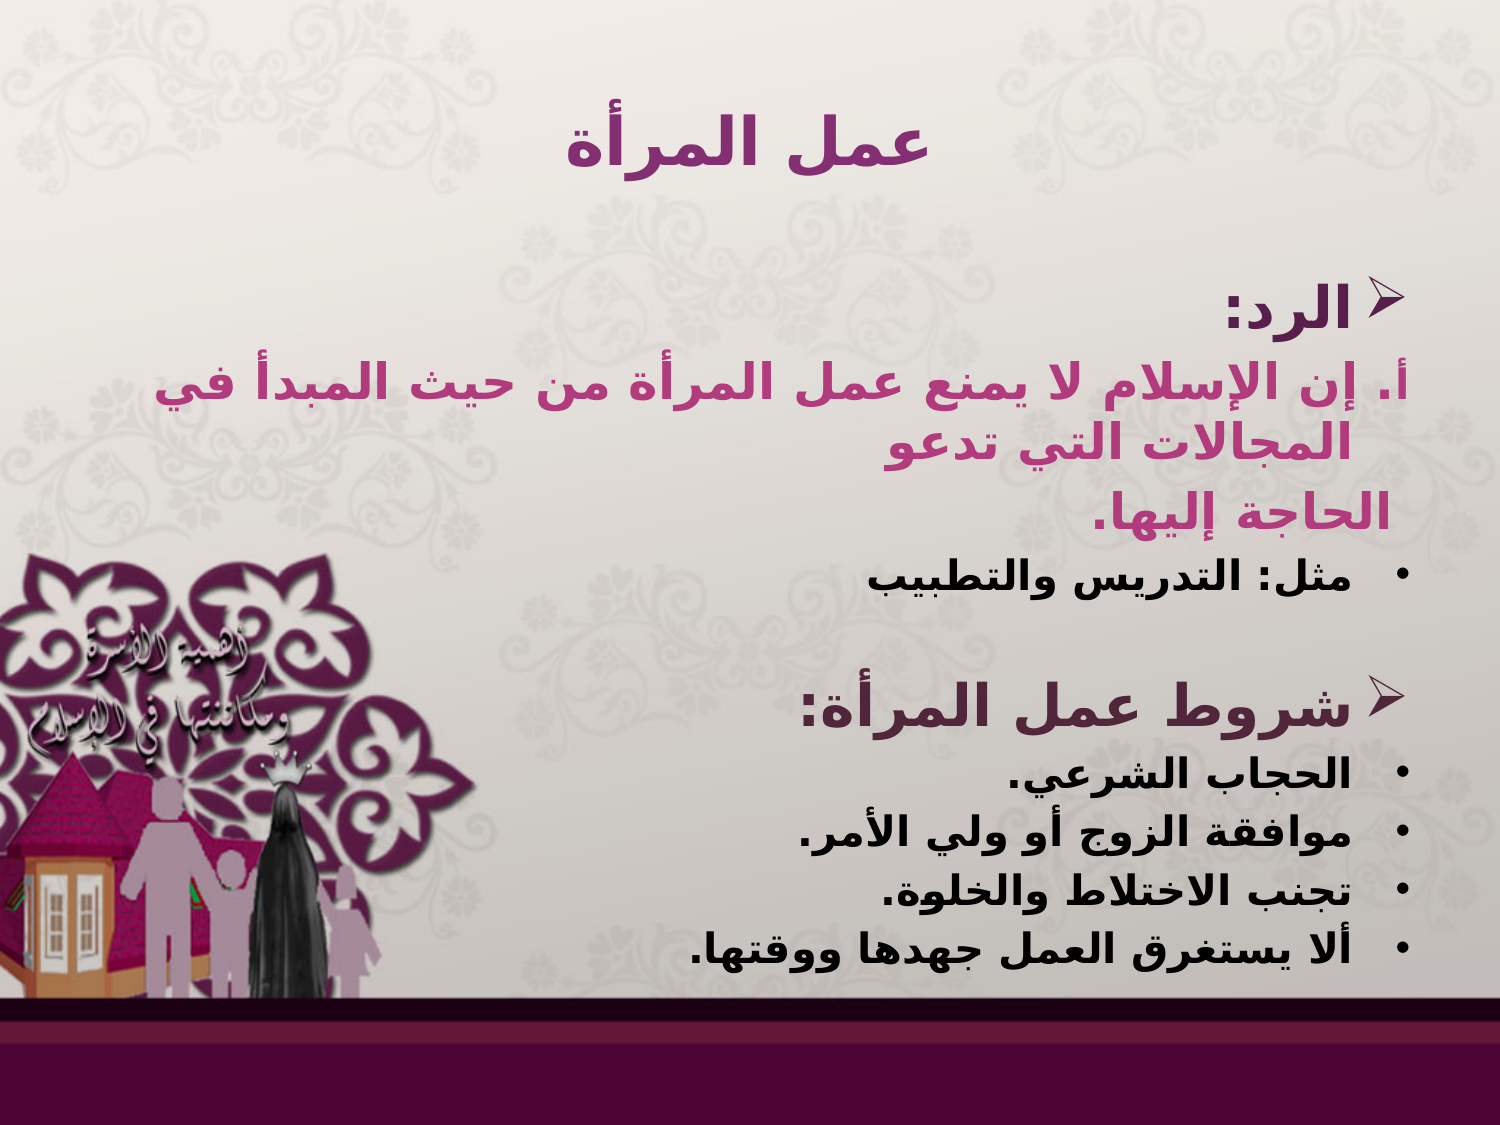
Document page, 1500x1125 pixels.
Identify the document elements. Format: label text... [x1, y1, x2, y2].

list الرد: أ. إن الإسلام لا يمنع عمل المرأة من حيث المبدأ في المجالات التي تدعو الحاجة إليها. مثل: التدريس والتطبيب شروط عمل المرأة: الحجاب الشرعي. موافقة الزوج أو ولي الأمر. تجنب الاختلاط والخلوة. ألا يستغرق العمل جهدها ووقتها. [74, 262, 1426, 1006]
title عمل المرأة [74, 44, 1426, 233]
picture [0, 0, 1500, 1125]
